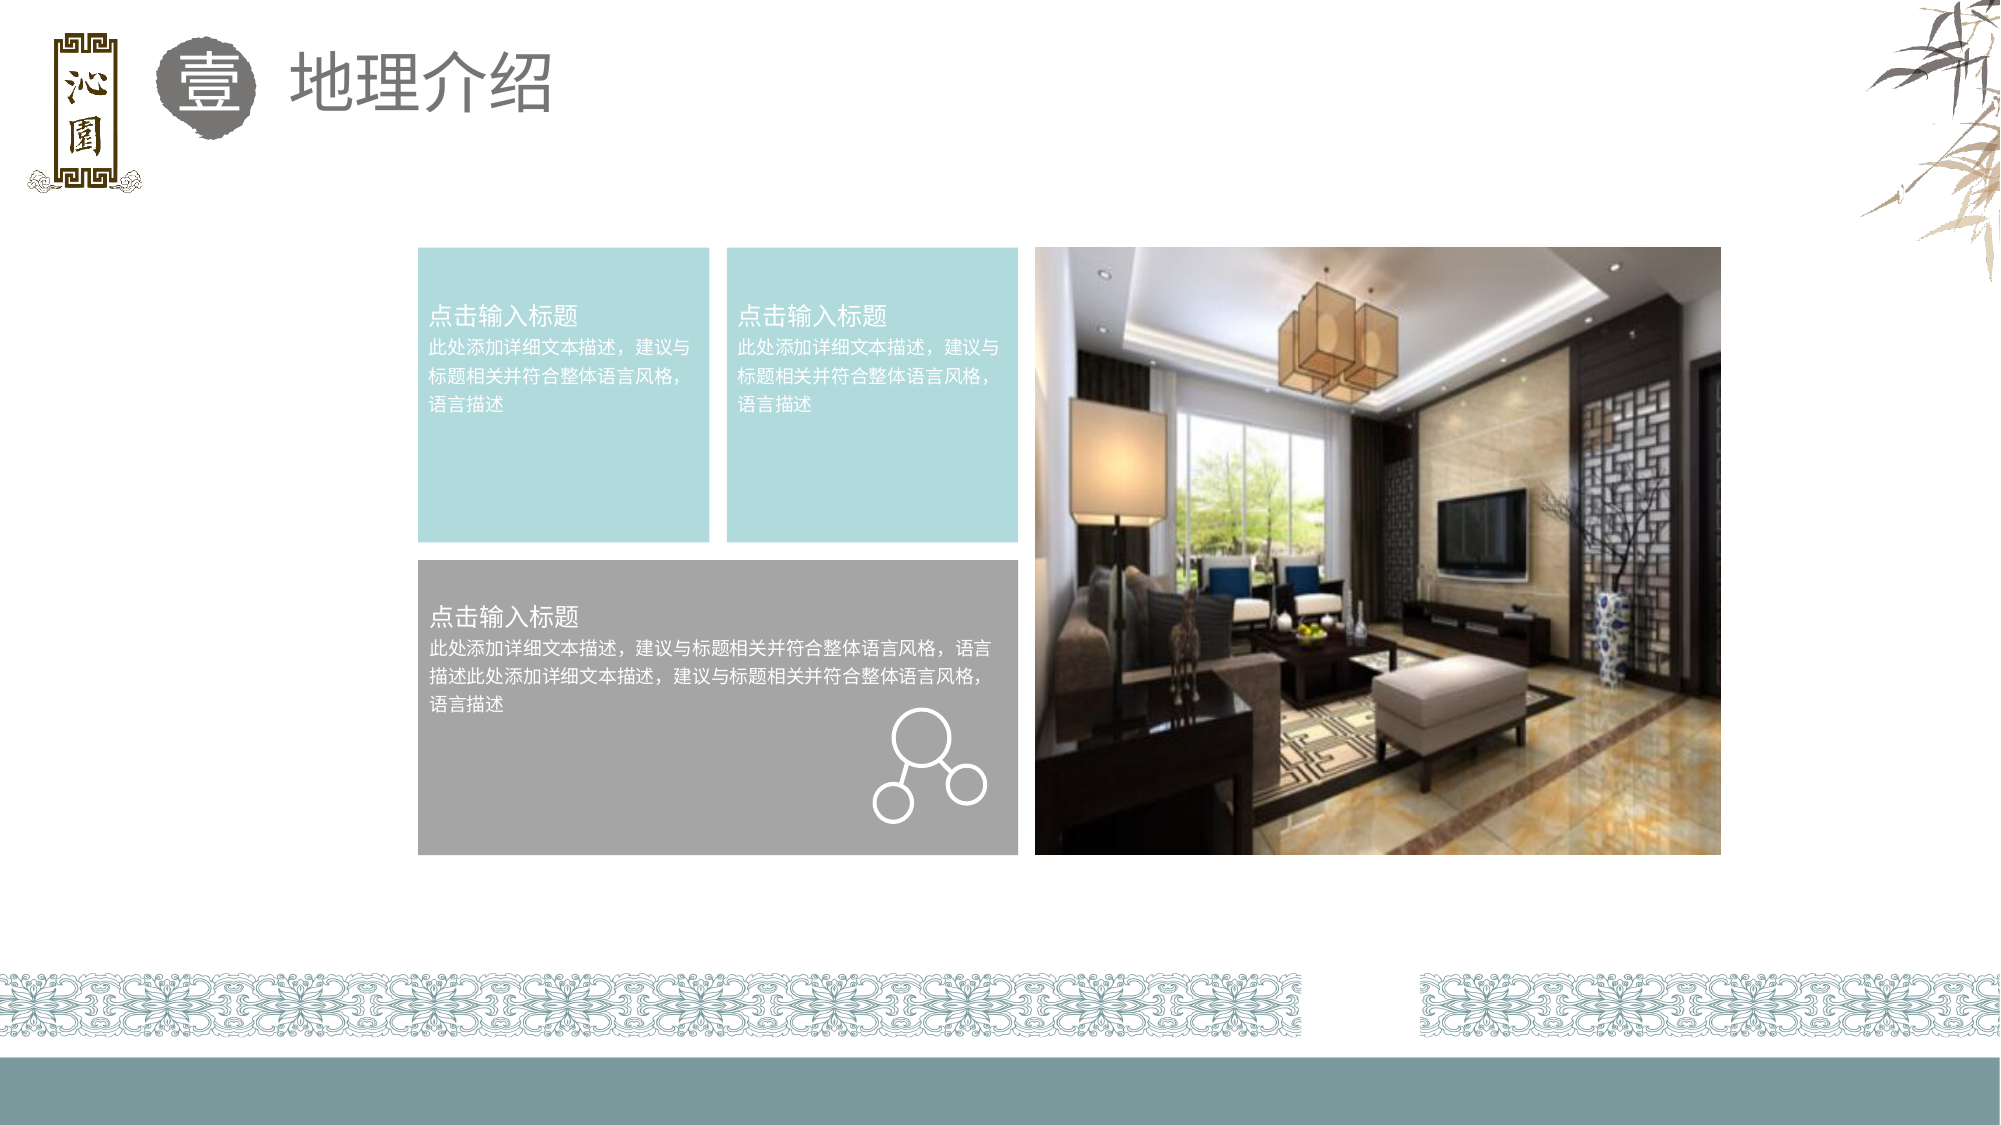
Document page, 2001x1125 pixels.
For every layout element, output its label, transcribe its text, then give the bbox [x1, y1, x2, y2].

picture [1860, 0, 2000, 282]
picture [27, 33, 143, 206]
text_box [418, 560, 1019, 856]
picture [1035, 247, 1721, 855]
text_box 点击输入标题 此处添加详细文本描述，建议与标题相关并符合整体语言风格，语言描述 [418, 247, 710, 543]
text_box 点击输入标题 此处添加详细文本描述，建议与标题相关并符合整体语言风格，语言描述 [726, 247, 1019, 543]
picture [0, 973, 2000, 1125]
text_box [154, 33, 736, 143]
